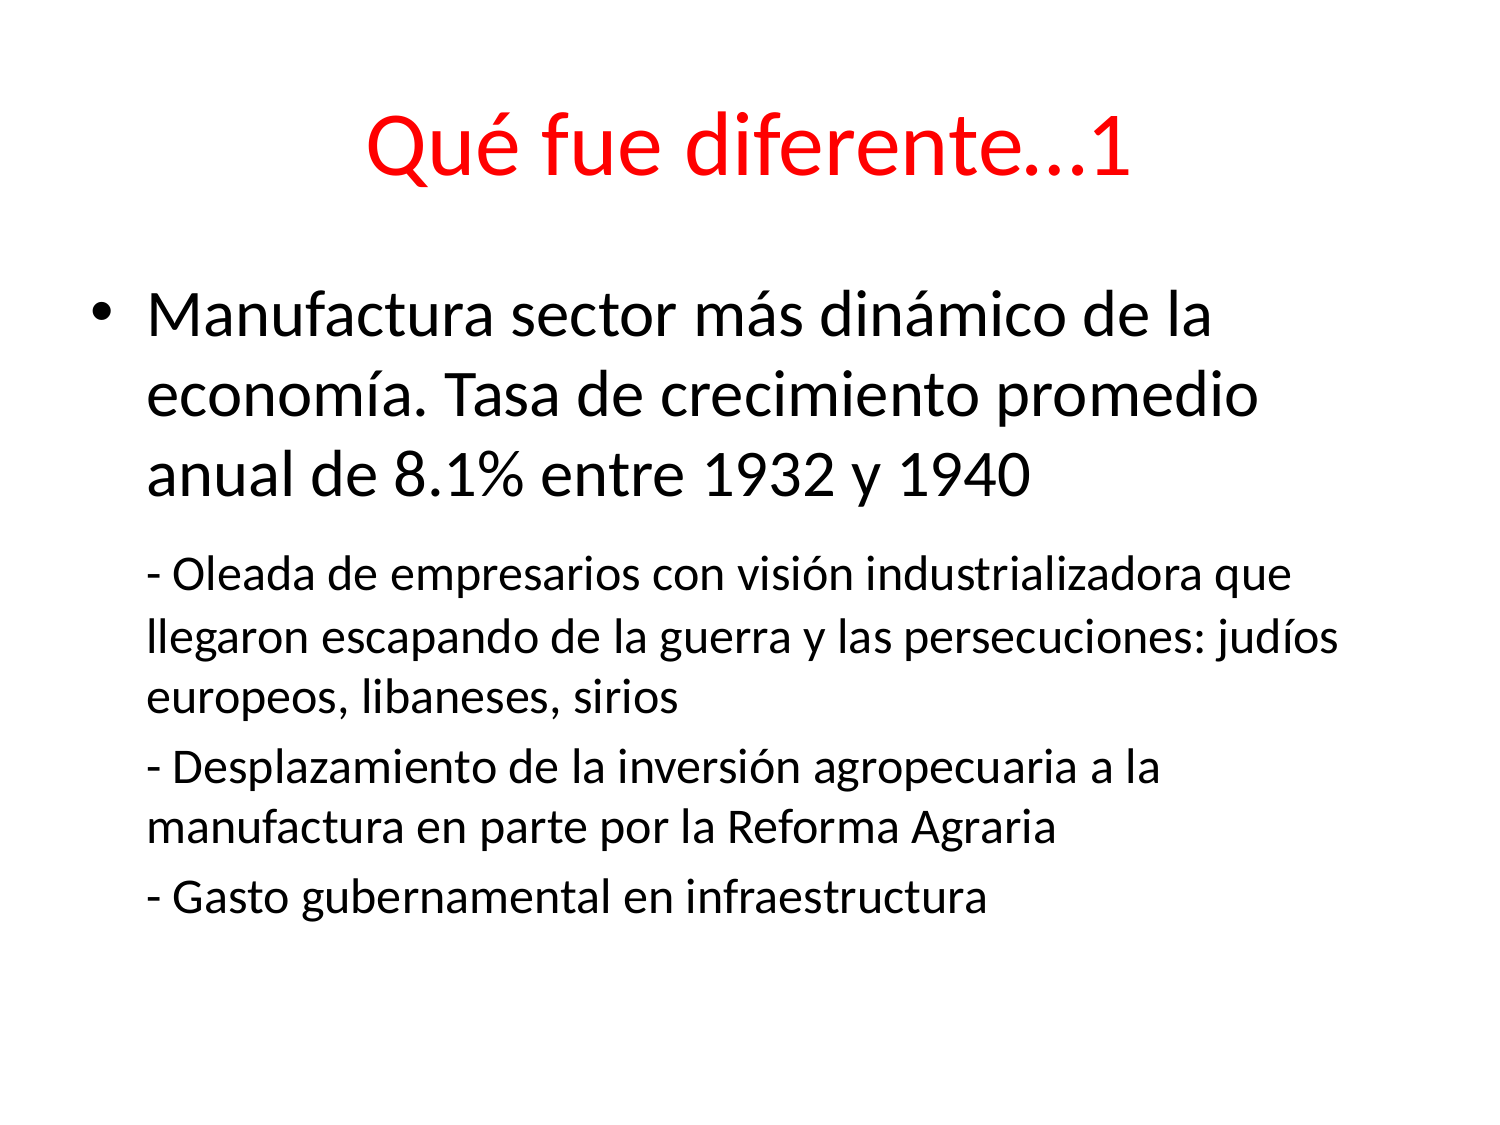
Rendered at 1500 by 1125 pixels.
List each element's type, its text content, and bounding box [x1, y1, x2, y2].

title Qué fue diferente…1 [75, 45, 1425, 233]
list Manufactura sector más dinámico de la economía. Tasa de crecimiento promedio anual de 8.1% entre 1932 y 1940 - Oleada de empresarios con visión industrializadora que llegaron escapando de la guerra y las persecuciones: judíos europeos, libaneses, sirios - Desplazamiento de la inversión agropecuaria a la manufactura en parte por la Reforma Agraria - Gasto gubernamental en infraestructura [75, 262, 1425, 1005]
